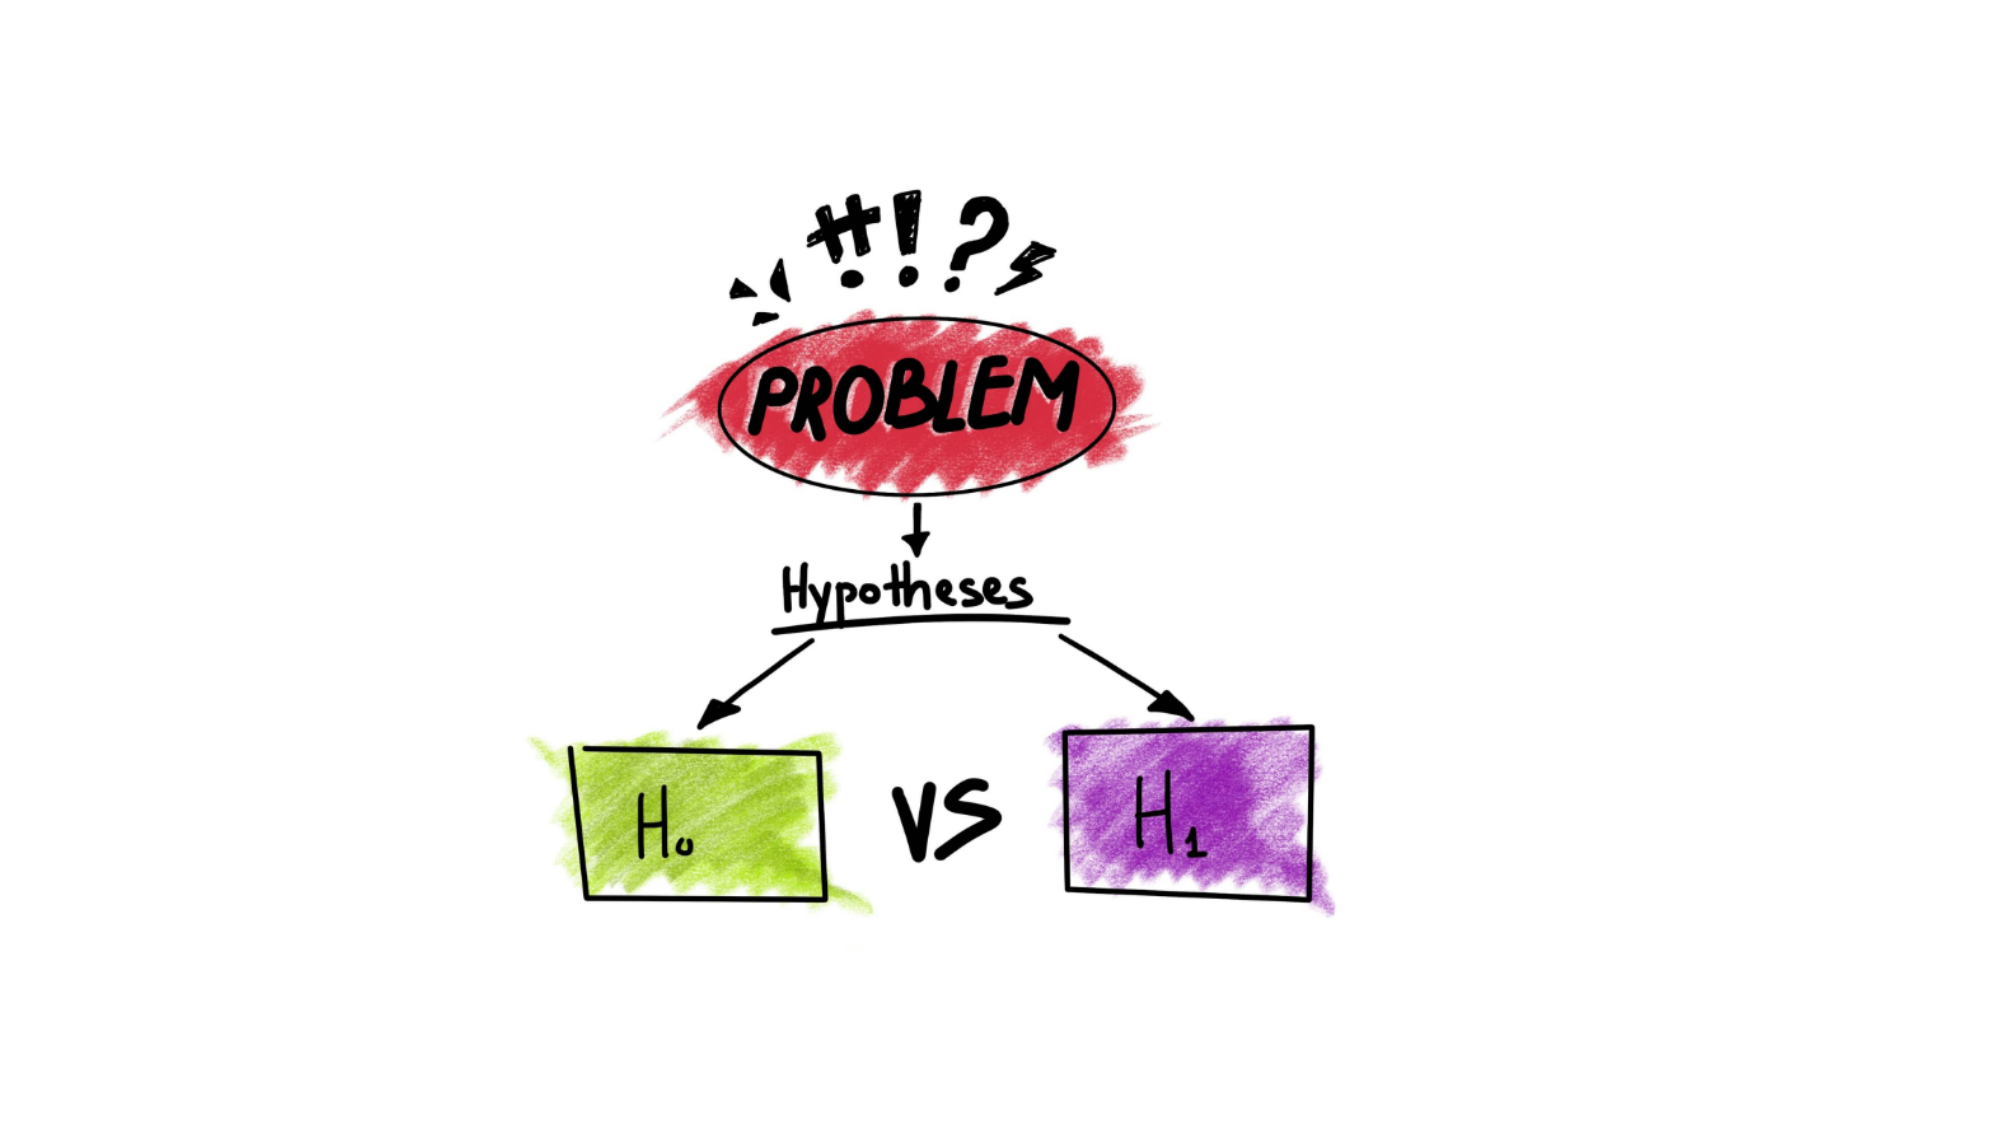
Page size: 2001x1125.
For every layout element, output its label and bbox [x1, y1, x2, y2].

picture [474, 152, 1382, 951]
